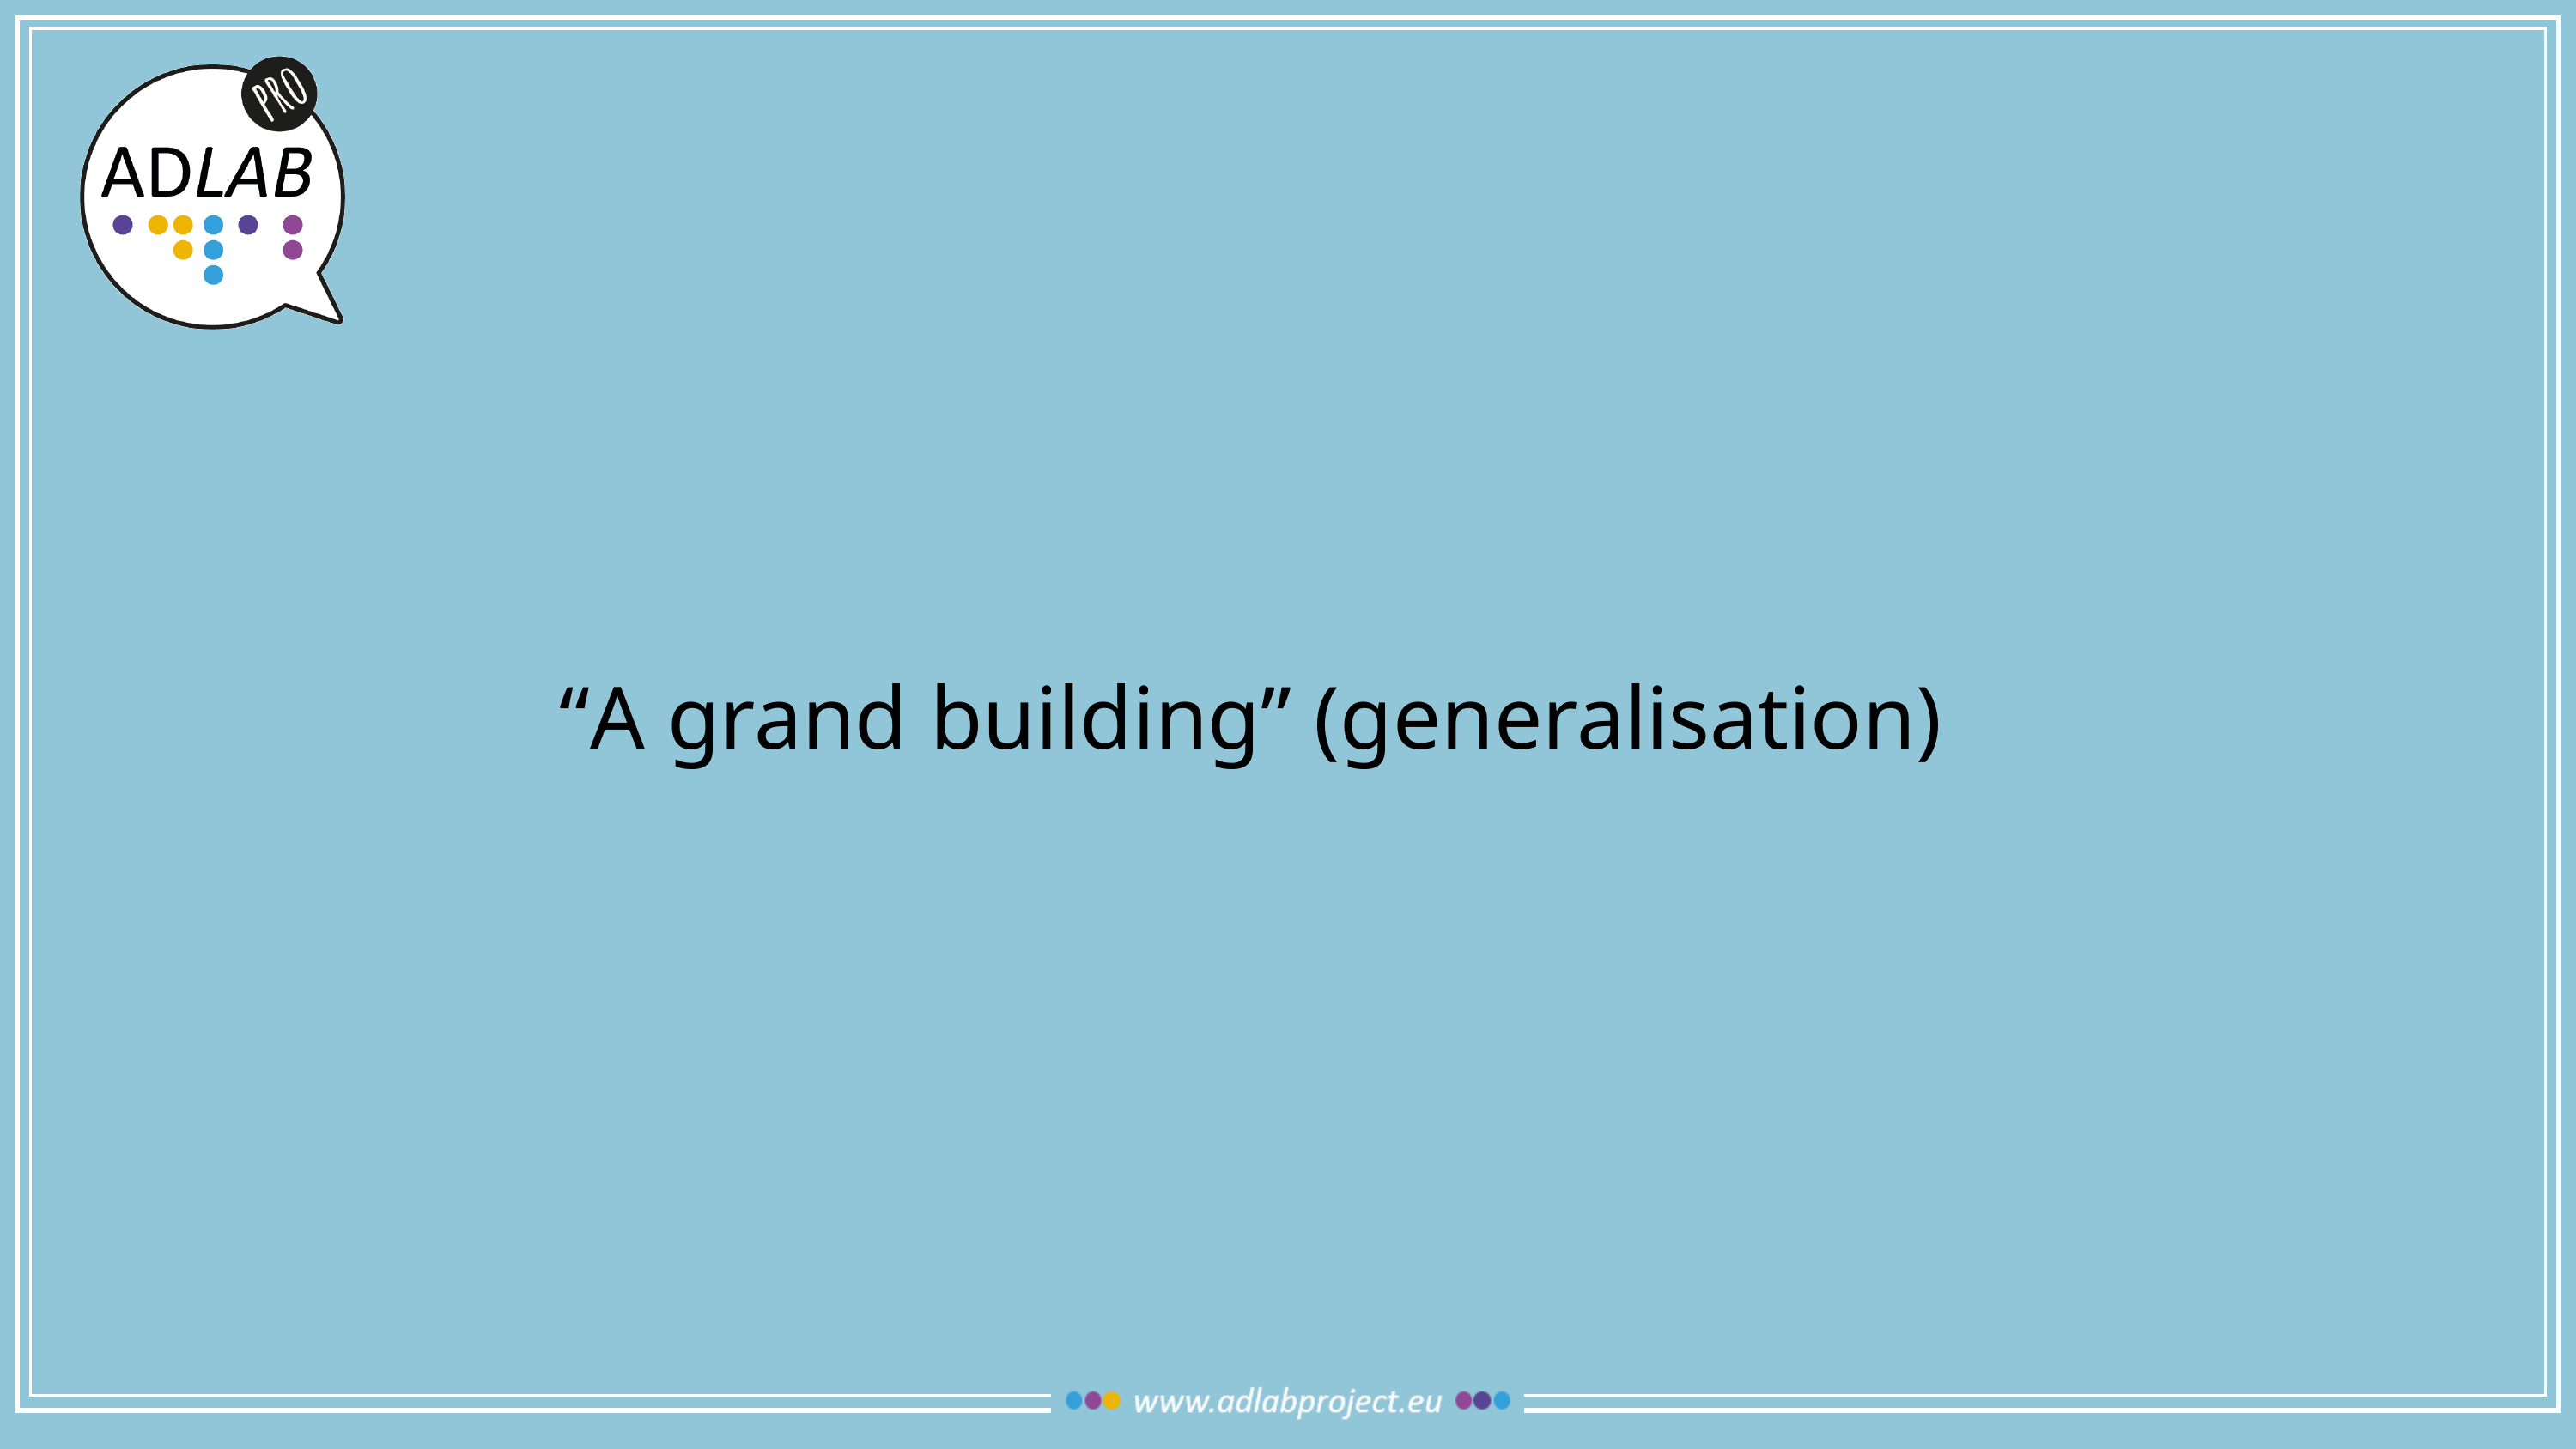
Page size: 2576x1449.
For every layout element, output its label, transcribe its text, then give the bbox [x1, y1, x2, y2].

list “A grand building” (generalisation) [546, 605, 2176, 867]
picture [1051, 1378, 1524, 1429]
picture [72, 49, 353, 330]
